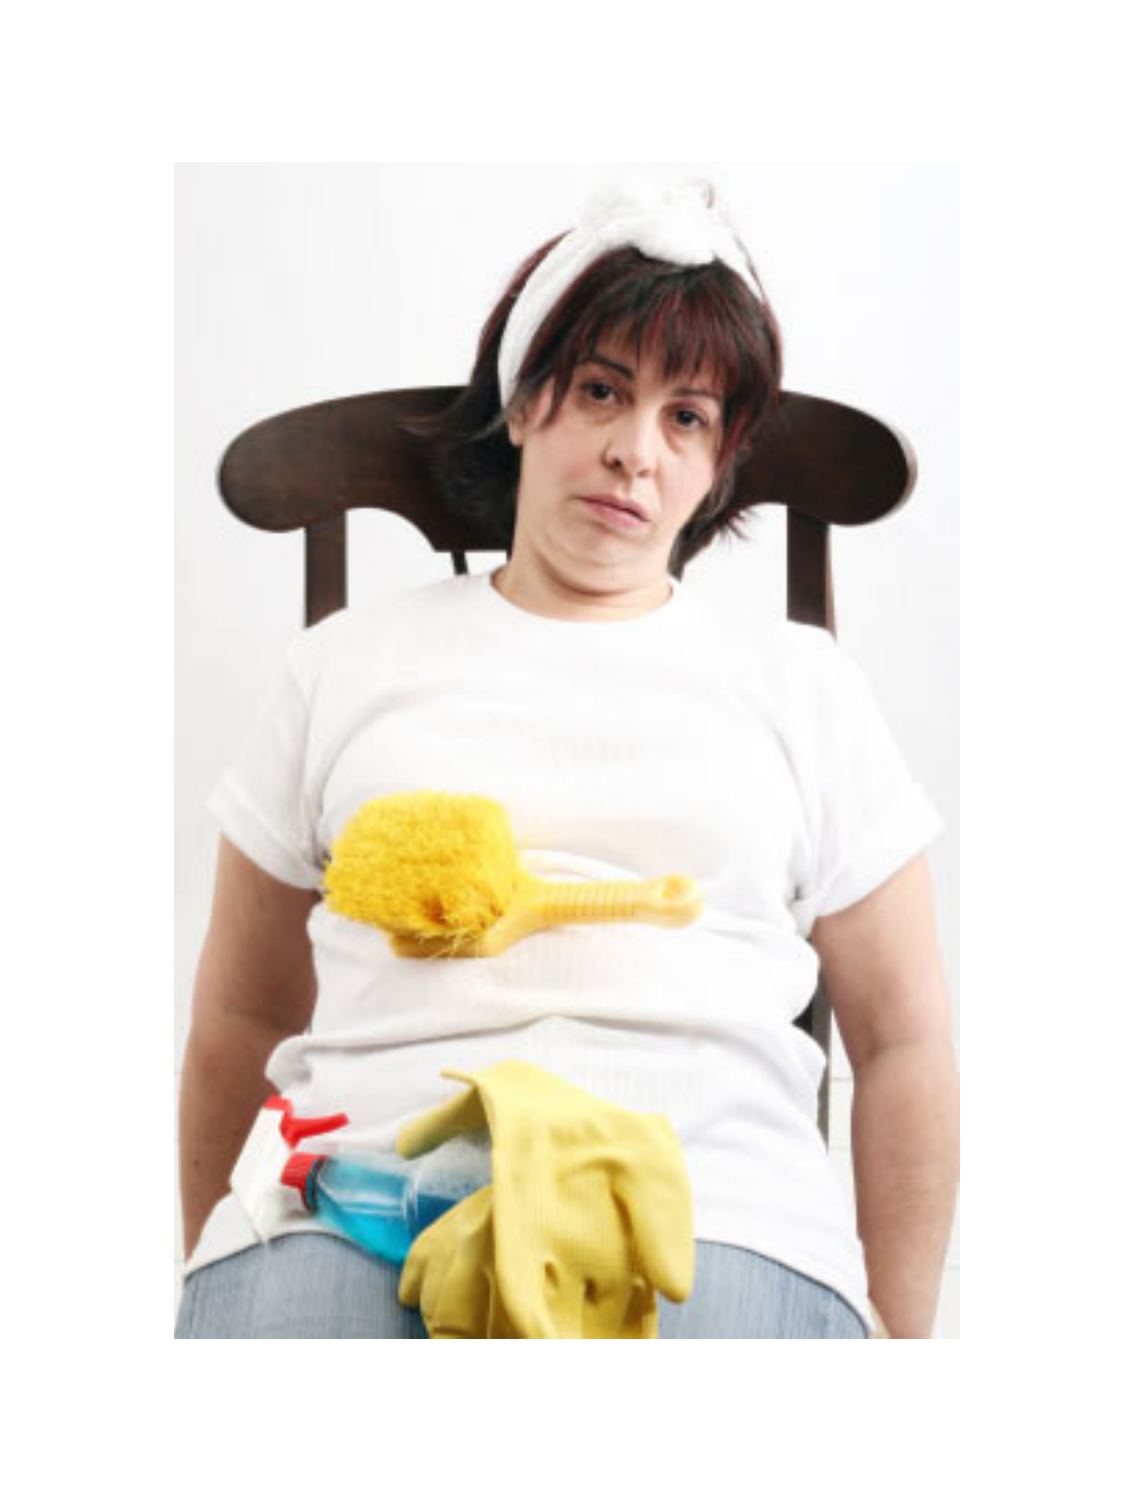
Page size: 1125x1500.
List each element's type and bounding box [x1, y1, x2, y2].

list [174, 162, 961, 1339]
